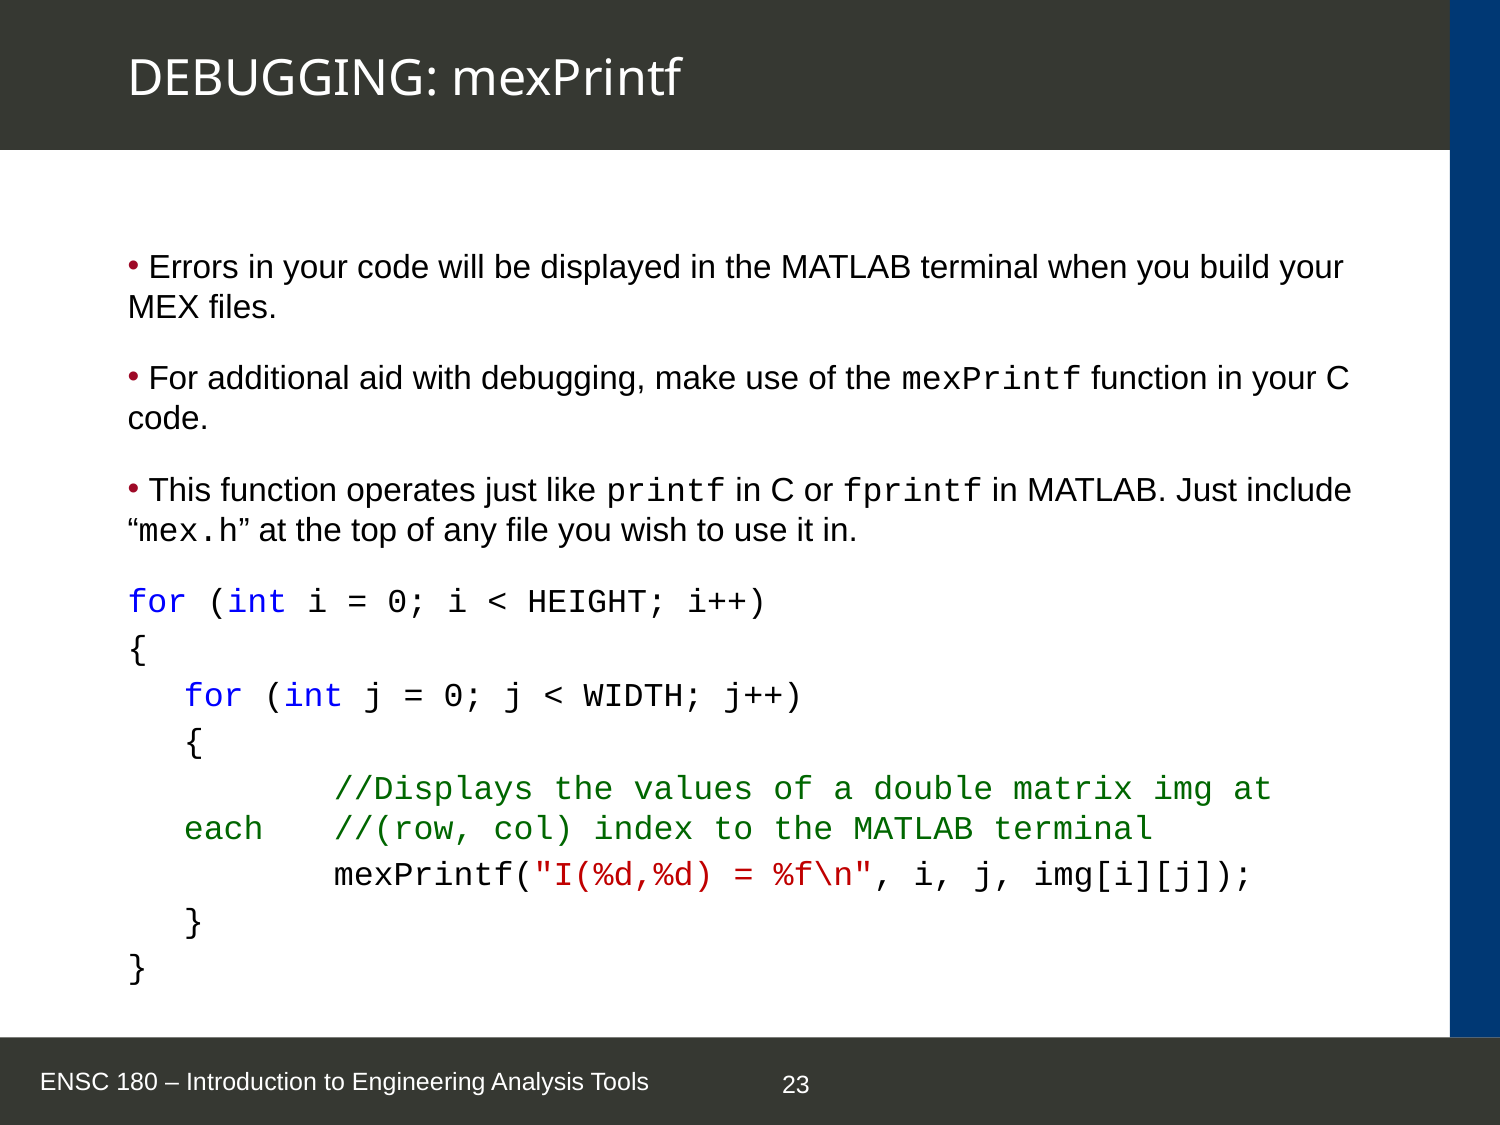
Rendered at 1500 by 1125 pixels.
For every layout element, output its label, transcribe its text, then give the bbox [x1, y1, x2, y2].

footer ENSC 180 – Introduction to Engineering Analysis Tools [24, 1057, 740, 1113]
list Errors in your code will be displayed in the MATLAB terminal when you build your MEX files. For additional aid with debugging, make use of the mexPrintf function in your C code. This function operates just like printf in C or fprintf in MATLAB. Just include “mex.h” at the top of any file you wish to use it in. for (int i = 0; i < HEIGHT; i++) { for (int j = 0; j < WIDTH; j++) { //Displays the values of a double matrix img at each //(row, col) index to the MATLAB terminal mexPrintf("I(%d,%d) = %f\n", i, j, img[i][j]); } } [112, 237, 1388, 1029]
title DEBUGGING: mexPrintf [112, 37, 1450, 138]
